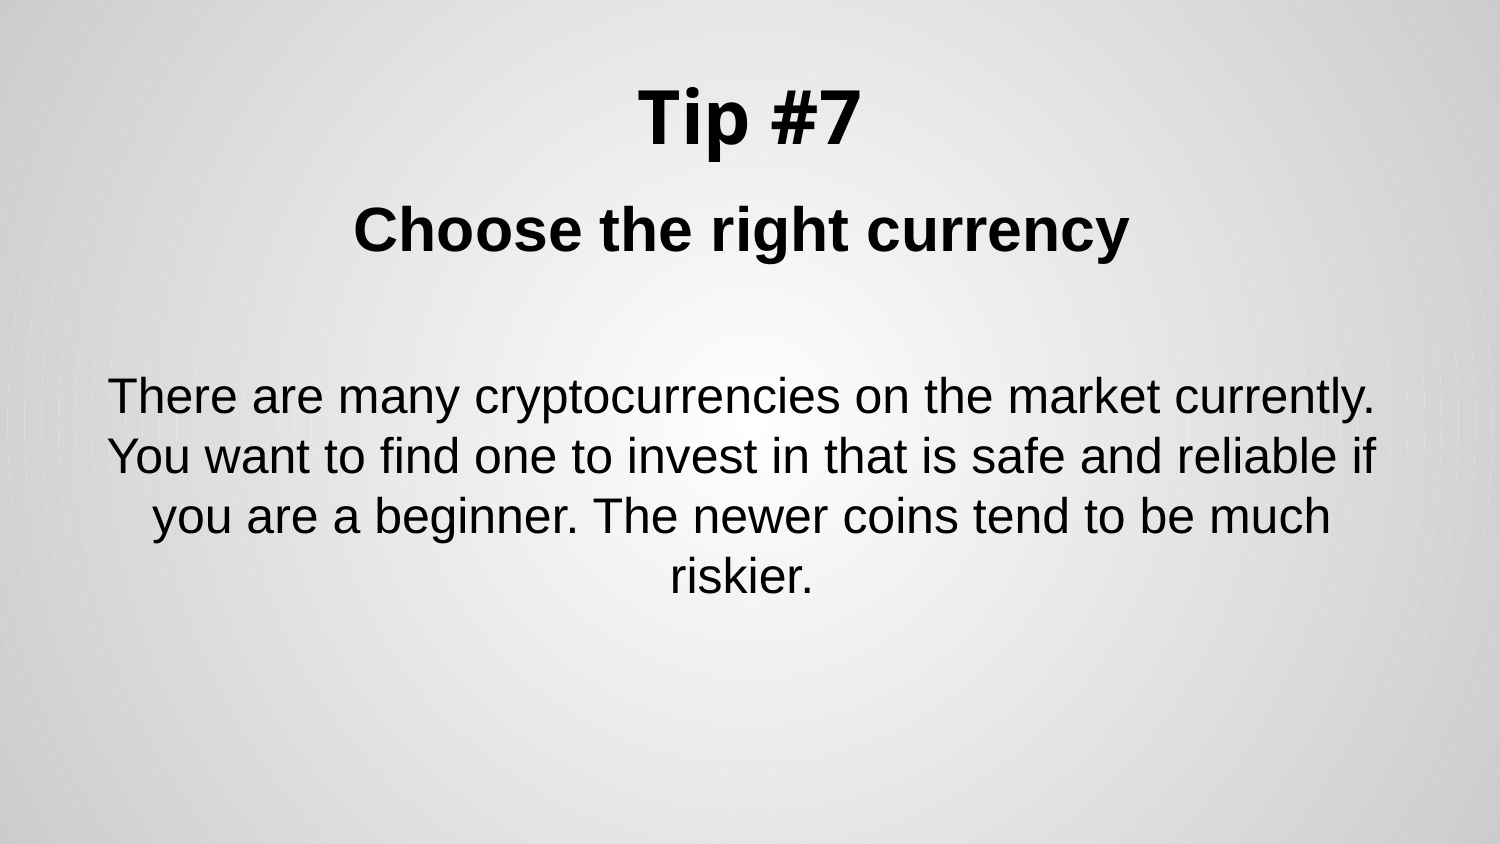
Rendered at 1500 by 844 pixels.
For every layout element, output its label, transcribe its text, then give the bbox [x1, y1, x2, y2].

title Tip #7 [75, 33, 1425, 175]
list Choose the right currency There are many cryptocurrencies on the market currently. You want to find one to invest in that is safe and reliable if you are a beginner. The newer coins tend to be much riskier. [67, 86, 1418, 781]
